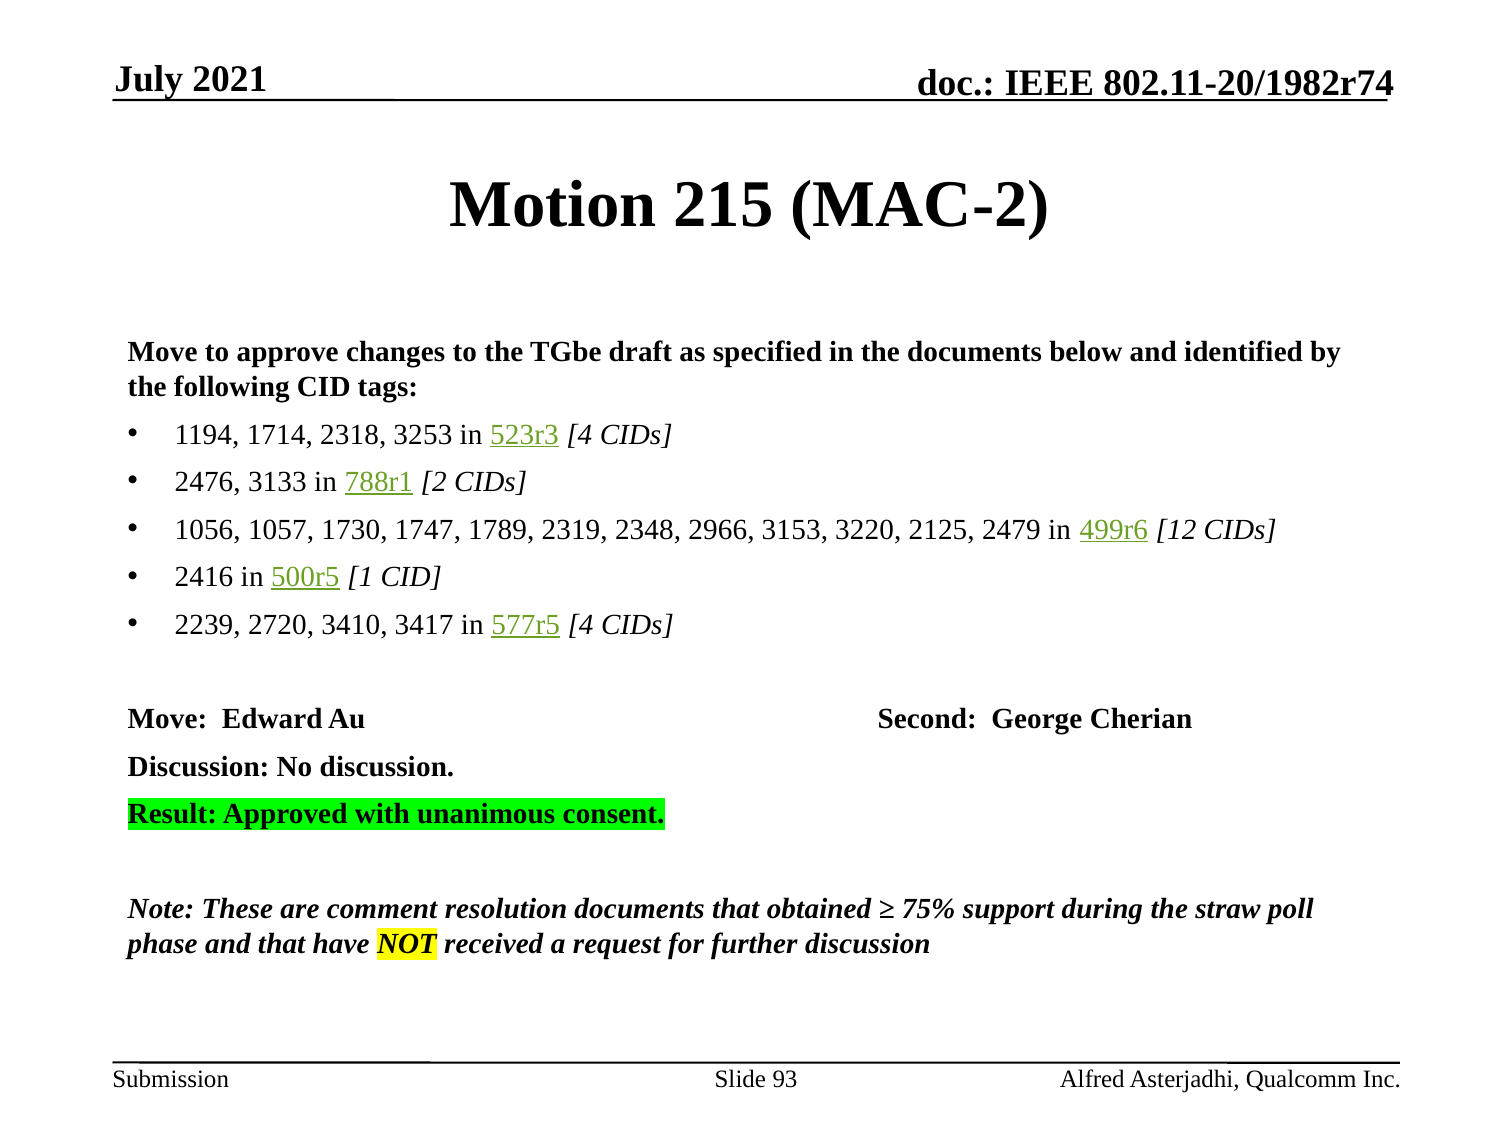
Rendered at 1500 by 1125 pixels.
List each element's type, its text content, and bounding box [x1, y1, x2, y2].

footer Alfred Asterjadhi, Qualcomm Inc. [878, 1061, 1402, 1093]
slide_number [114, 54, 423, 100]
list Move to approve changes to the TGbe draft as specified in the documents below and identified by the following CID tags: 1194, 1714, 2318, 3253 in 523r3 [4 CIDs] 2476, 3133 in 788r1 [2 CIDs] 1056, 1057, 1730, 1747, 1789, 2319, 2348, 2966, 3153, 3220, 2125, 2479 in 499r6 [12 CIDs] 2416 in 500r5 [1 CID] 2239, 2720, 3410, 3417 in 577r5 [4 CIDs] Move: Edward Au Second: George Cherian Discussion: No discussion. Result: Approved with unanimous consent. Note: These are comment resolution documents that obtained ≥ 75% support during the straw poll phase and that have NOT received a request for further discussion [112, 324, 1388, 1063]
slide_number Slide 93 [712, 1061, 800, 1123]
title Motion 215 (MAC-2) [112, 112, 1388, 288]
